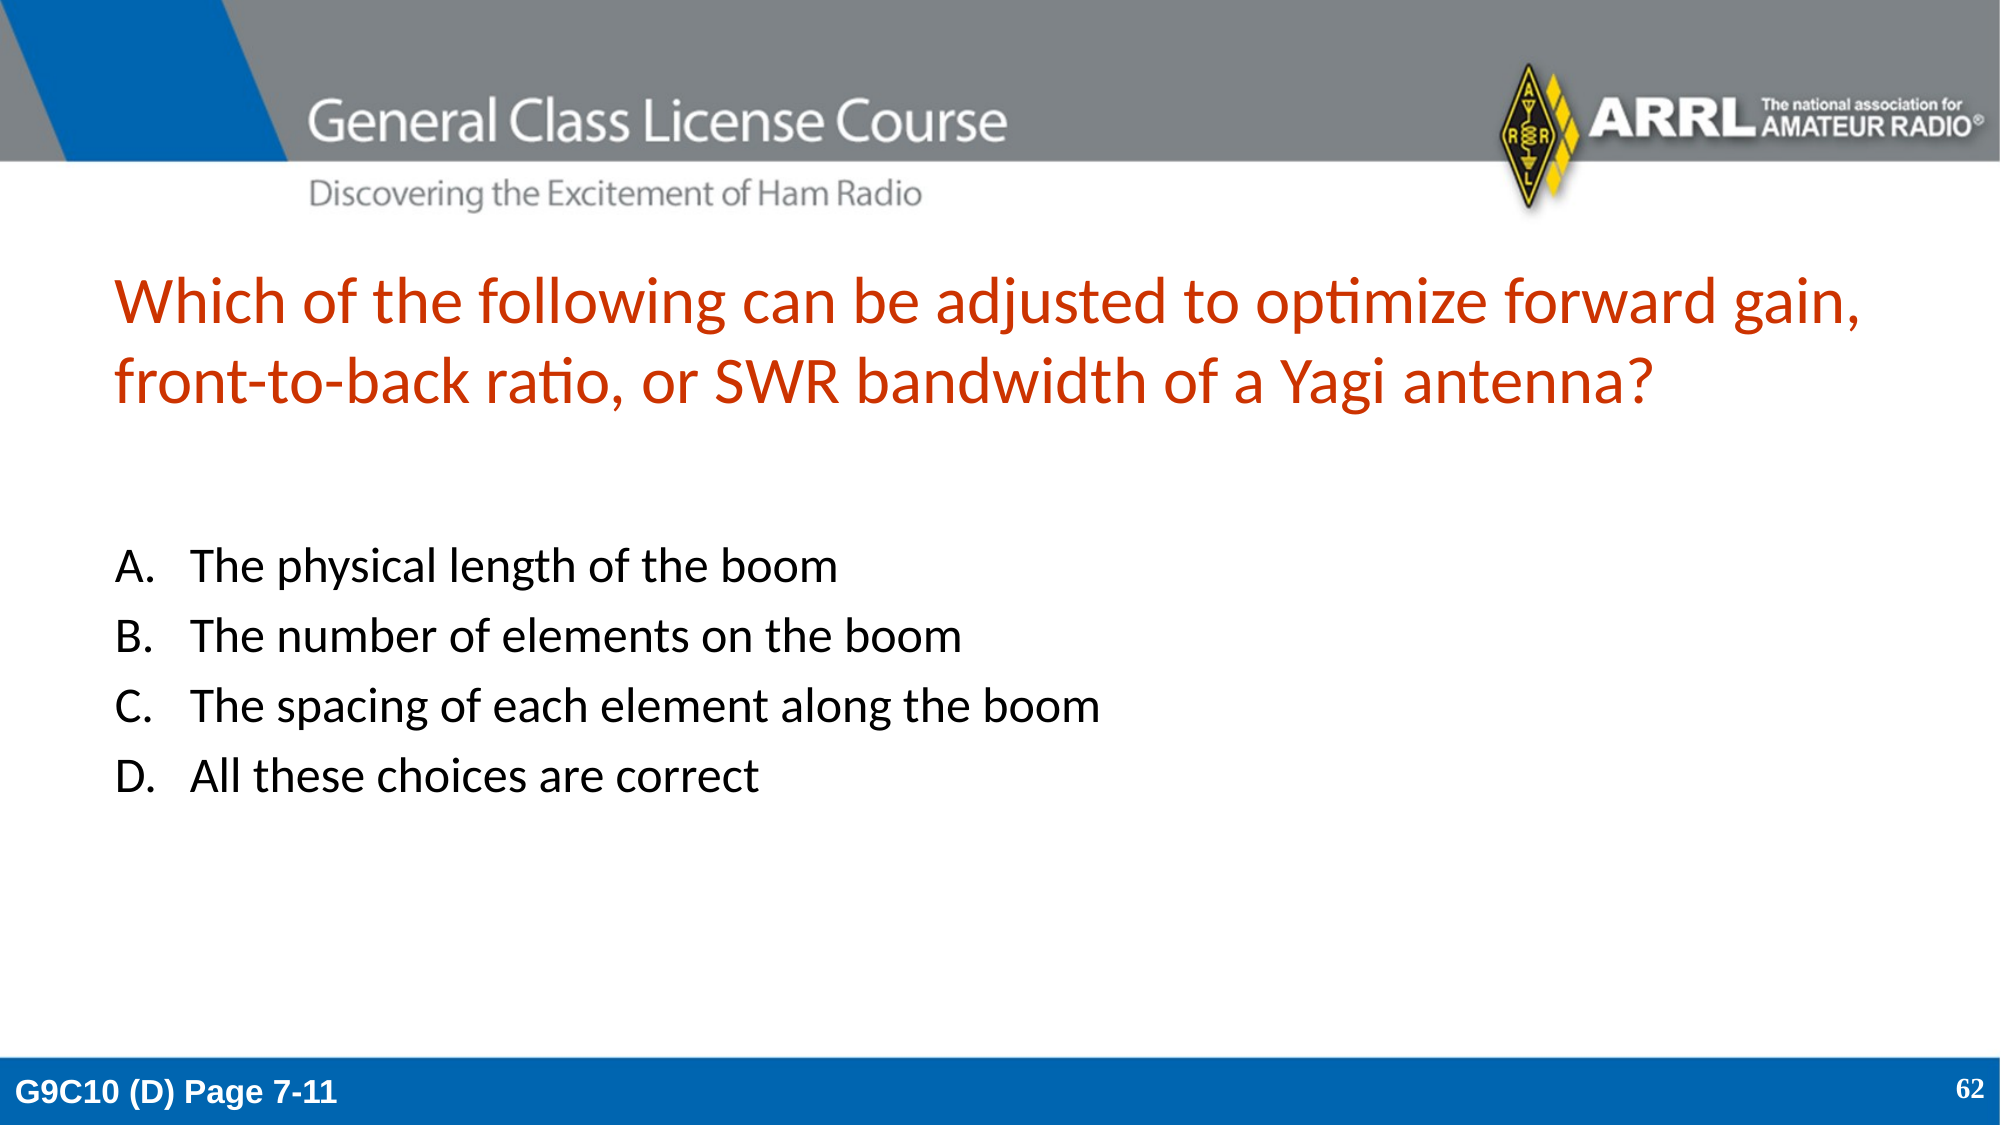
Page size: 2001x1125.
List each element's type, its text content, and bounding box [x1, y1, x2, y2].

text_box 62 [1875, 1062, 2000, 1113]
picture [0, 0, 2001, 1125]
list The physical length of the boom The number of elements on the boom The spacing of each element along the boom All these choices are correct [99, 525, 1900, 1005]
text_box G9C10 (D) Page 7-11 [0, 1062, 1313, 1118]
title Which of the following can be adjusted to optimize forward gain, front-to-back ratio, or SWR bandwidth of a Yagi antenna? [99, 249, 1900, 468]
